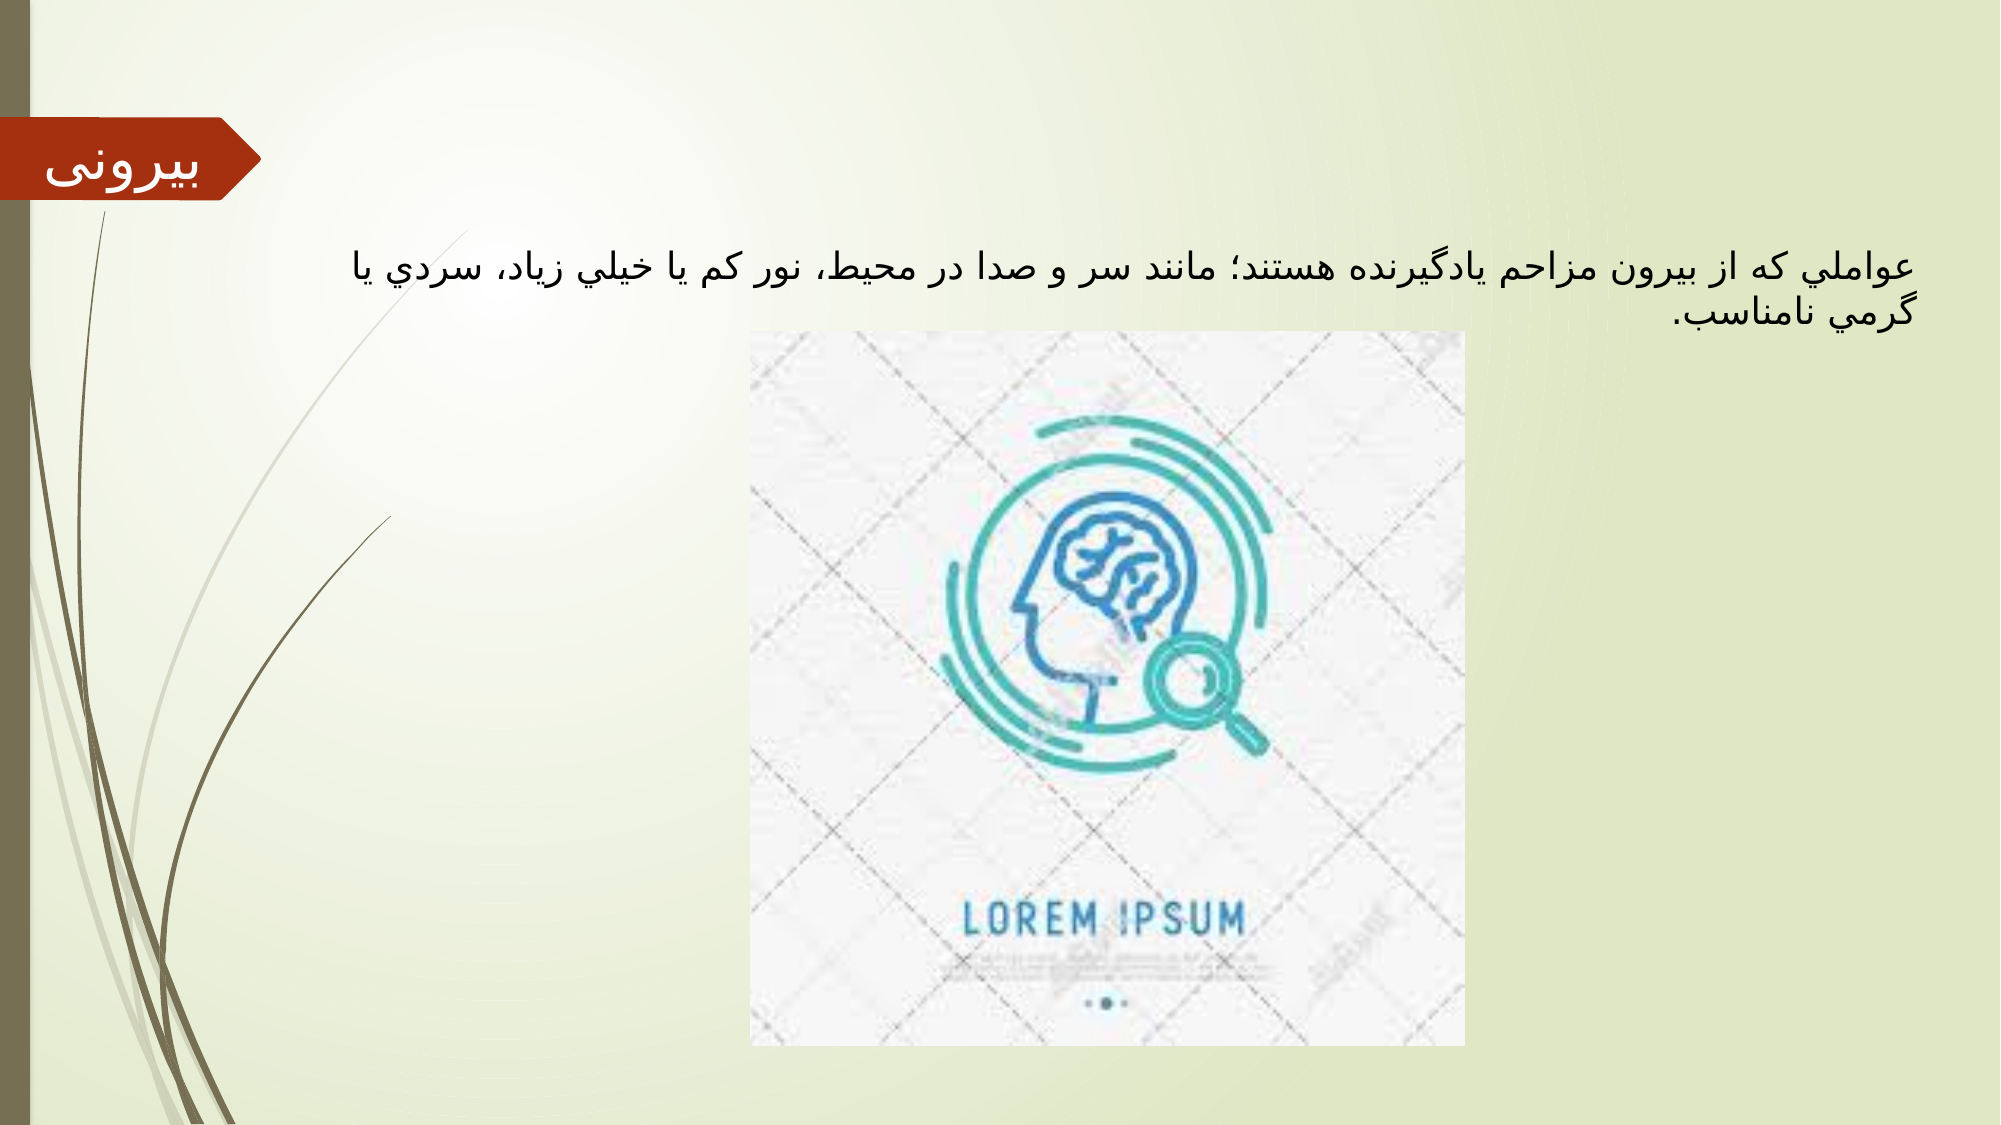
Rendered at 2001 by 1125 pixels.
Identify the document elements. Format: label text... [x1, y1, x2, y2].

picture [749, 331, 1465, 1046]
text_box عواملي كه از بيرون مزاحم يادگيرنده هستند؛ مانند سر و صدا در محيط، نور كم يا خيلي زياد، سردي يا گرمي نامناسب. [265, 234, 1933, 340]
text_box بیرونی [29, 113, 218, 199]
